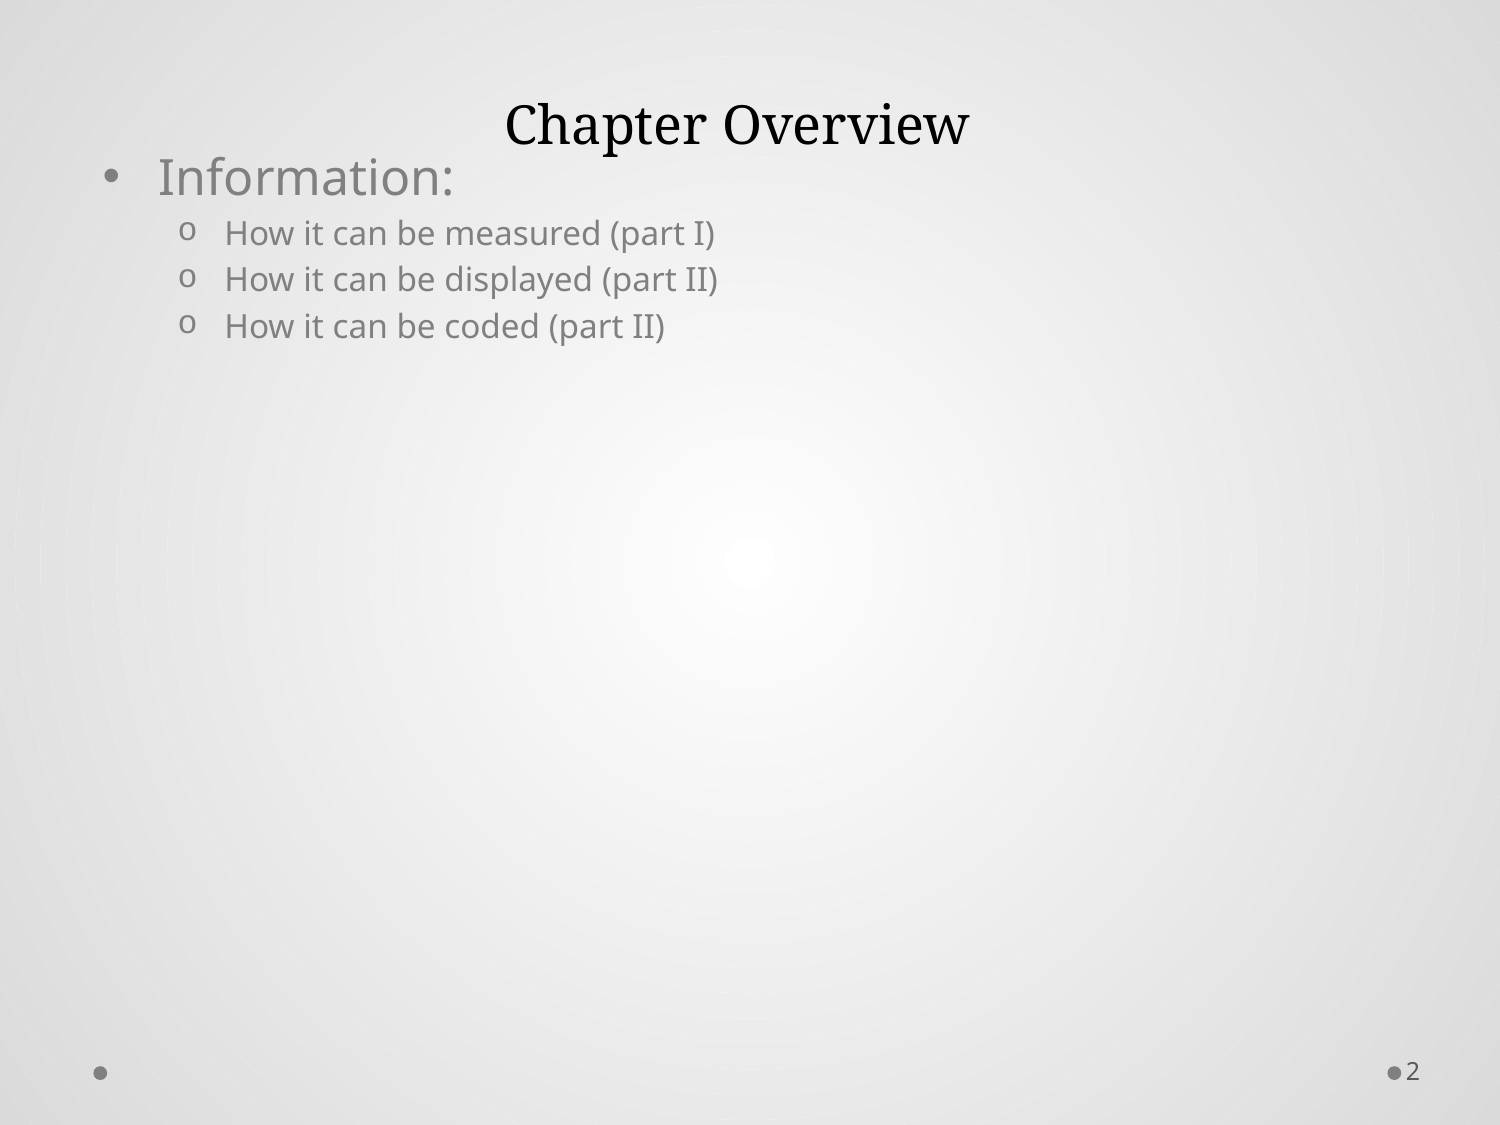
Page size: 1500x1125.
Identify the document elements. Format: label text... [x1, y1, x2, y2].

list Information: How it can be measured (part I) How it can be displayed (part II) How it can be coded (part II) [87, 137, 1438, 1113]
slide_number 2 [1401, 1042, 1494, 1103]
title Chapter Overview [62, 62, 1413, 163]
